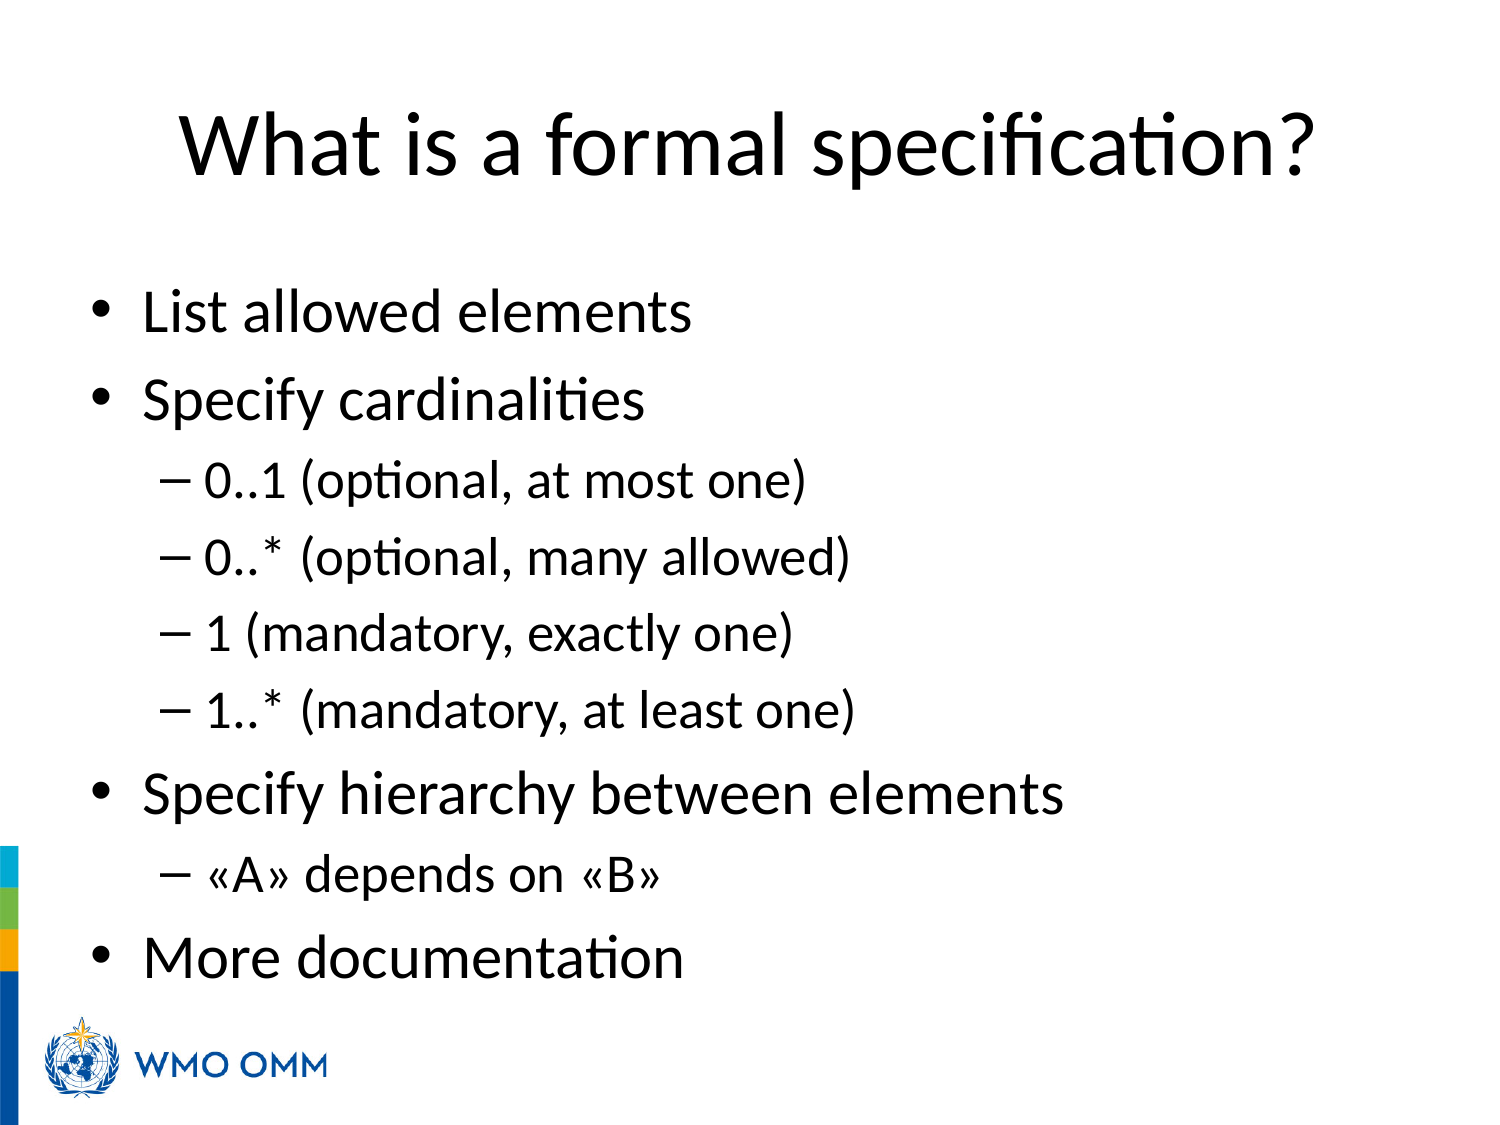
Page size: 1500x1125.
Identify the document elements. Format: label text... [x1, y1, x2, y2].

title What is a formal specification? [75, 45, 1425, 233]
picture [0, 845, 327, 1125]
list List allowed elements Specify cardinalities 0..1 (optional, at most one) 0..* (optional, many allowed) 1 (mandatory, exactly one) 1..* (mandatory, at least one) Specify hierarchy between elements «A» depends on «B» More documentation [75, 262, 1425, 1005]
